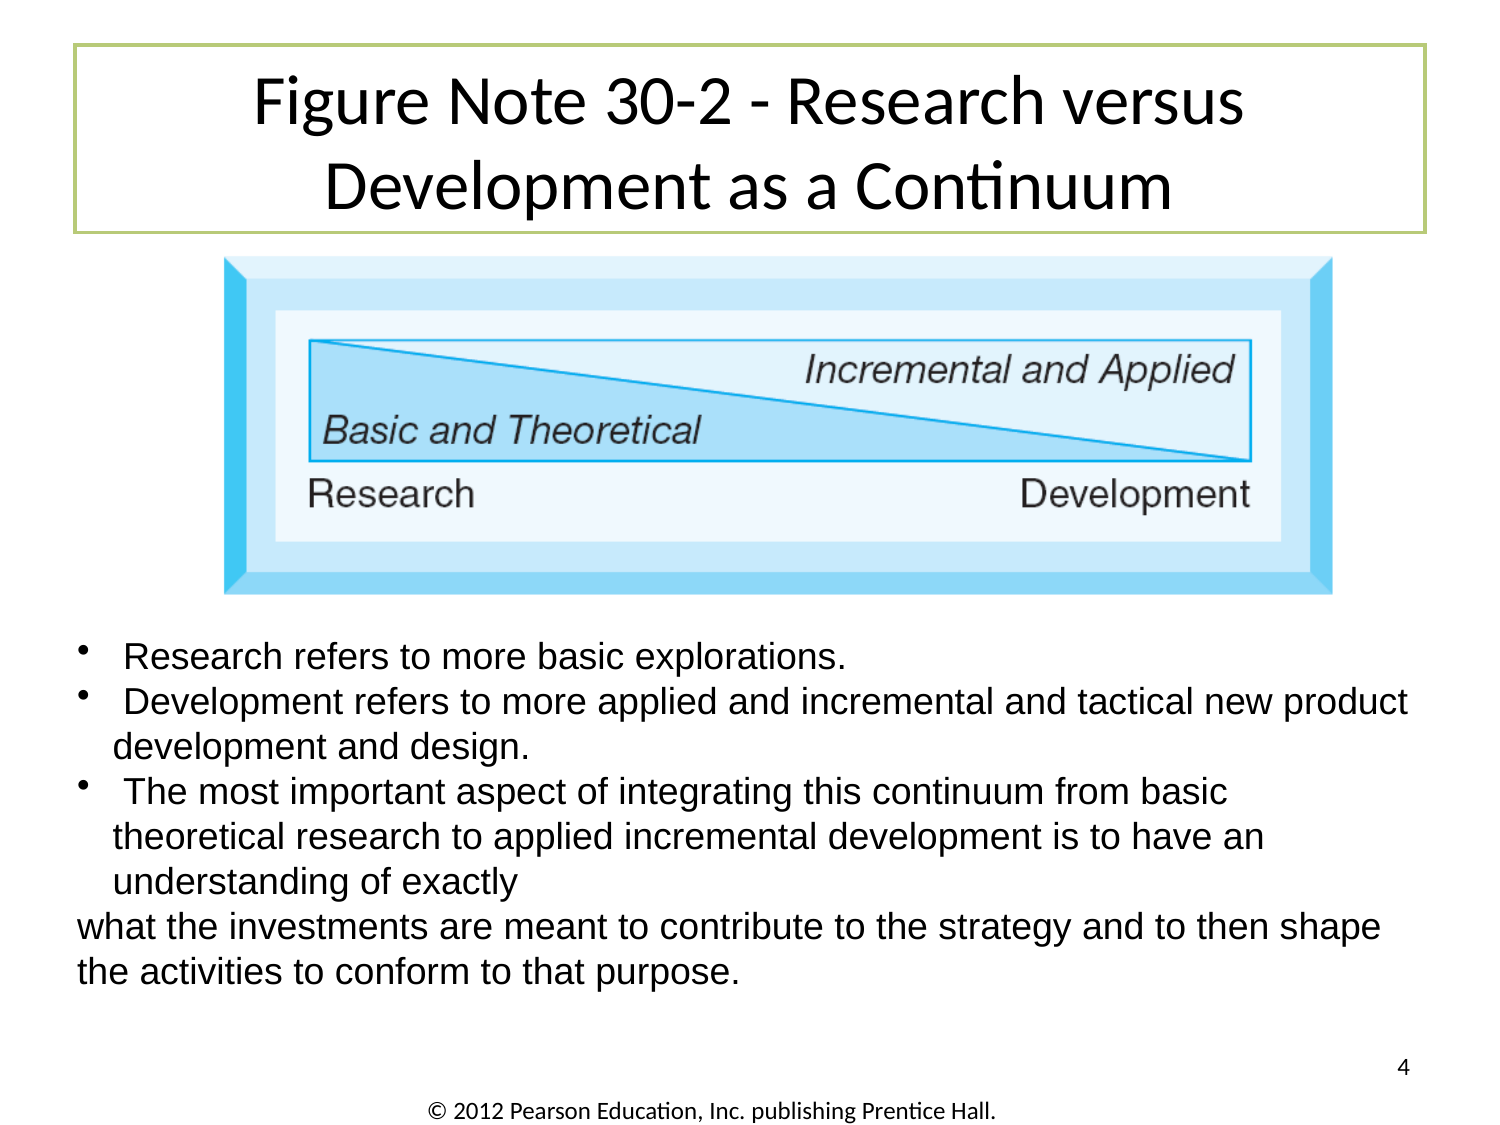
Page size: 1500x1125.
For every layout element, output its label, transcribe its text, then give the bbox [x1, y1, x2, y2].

slide_number 4 [1074, 1042, 1425, 1103]
picture [215, 251, 1338, 601]
title Figure Note 30-2 - Research versus Development as a Continuum [73, 43, 1427, 234]
text_box Research refers to more basic explorations. Development refers to more applied and incremental and tactical new product development and design. The most important aspect of integrating this continuum from basic theoretical research to applied incremental development is to have an understanding of exactly what the investments are meant to contribute to the strategy and to then shape the activities to conform to that purpose. [62, 624, 1425, 1000]
